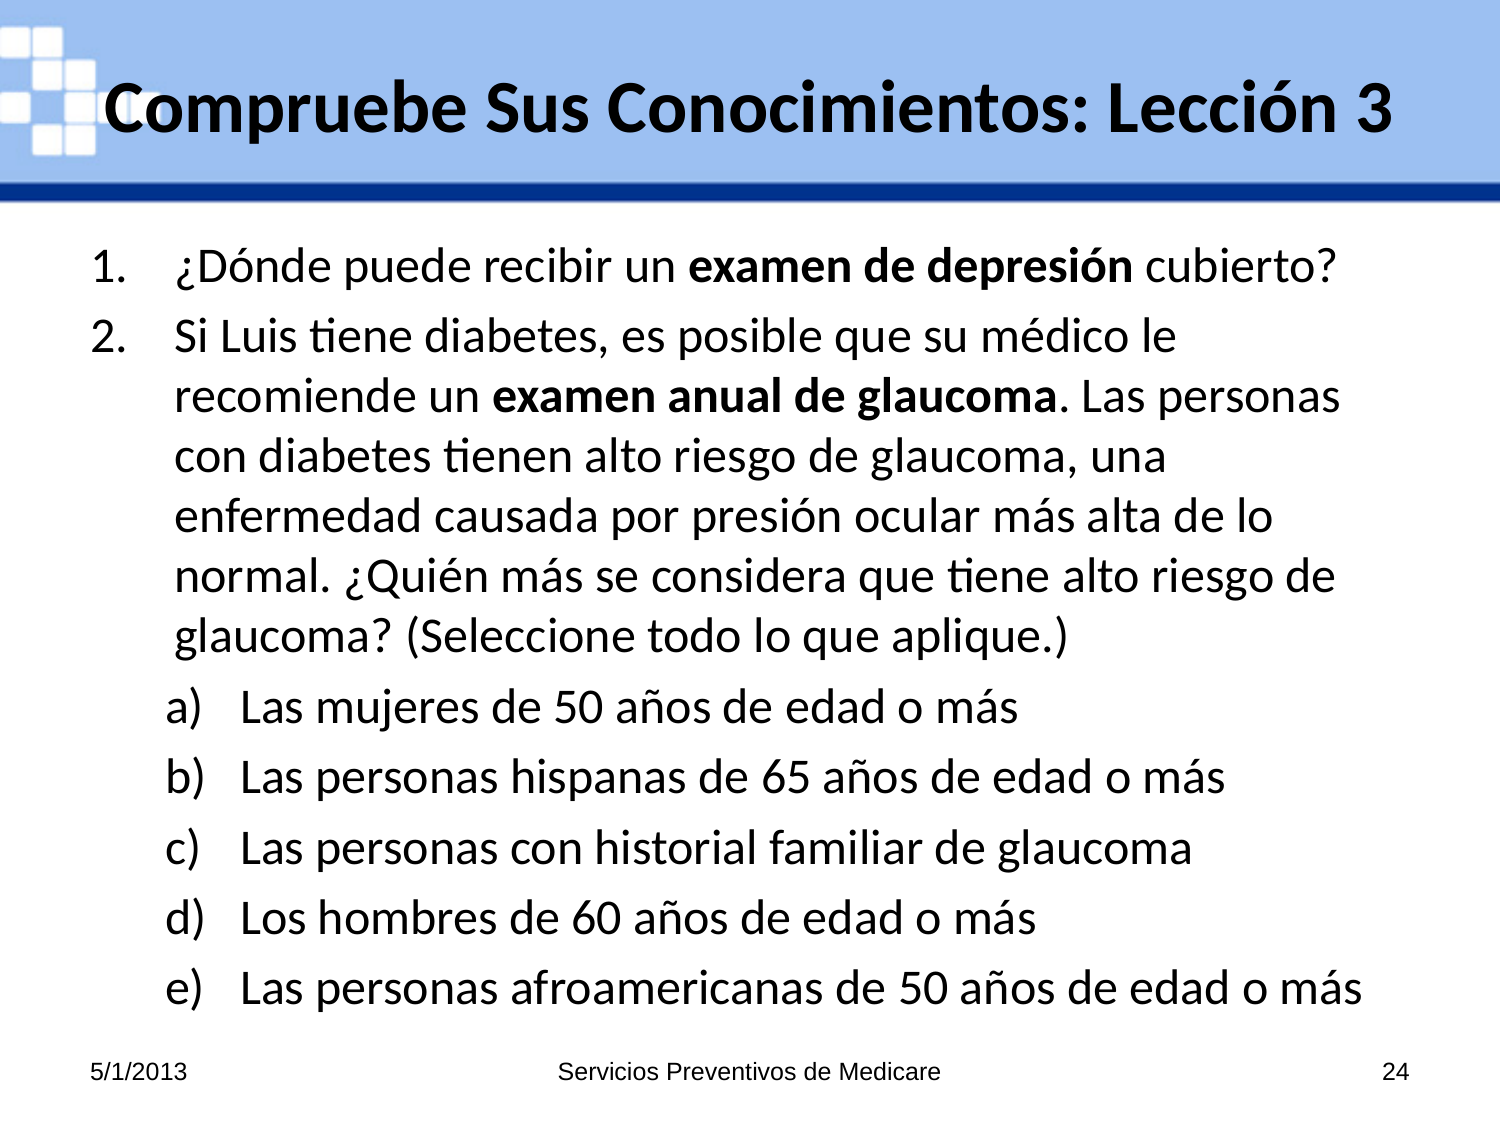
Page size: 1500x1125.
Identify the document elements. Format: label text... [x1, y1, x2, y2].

slide_number 24 [1074, 1040, 1425, 1100]
title Compruebe Sus Conocimientos: Lección 3 [75, 12, 1425, 193]
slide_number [75, 1040, 425, 1100]
list ¿Dónde puede recibir un examen de depresión cubierto? Si Luis tiene diabetes, es posible que su médico le recomiende un examen anual de glaucoma. Las personas con diabetes tienen alto riesgo de glaucoma, una enfermedad causada por presión ocular más alta de lo normal. ¿Quién más se considera que tiene alto riesgo de glaucoma? (Seleccione todo lo que aplique.) Las mujeres de 50 años de edad o más Las personas hispanas de 65 años de edad o más Las personas con historial familiar de glaucoma Los hombres de 60 años de edad o más Las personas afroamericanas de 50 años de edad o más [75, 224, 1425, 1005]
footer Servicios Preventivos de Medicare [512, 1040, 988, 1100]
picture [0, 0, 1500, 1125]
